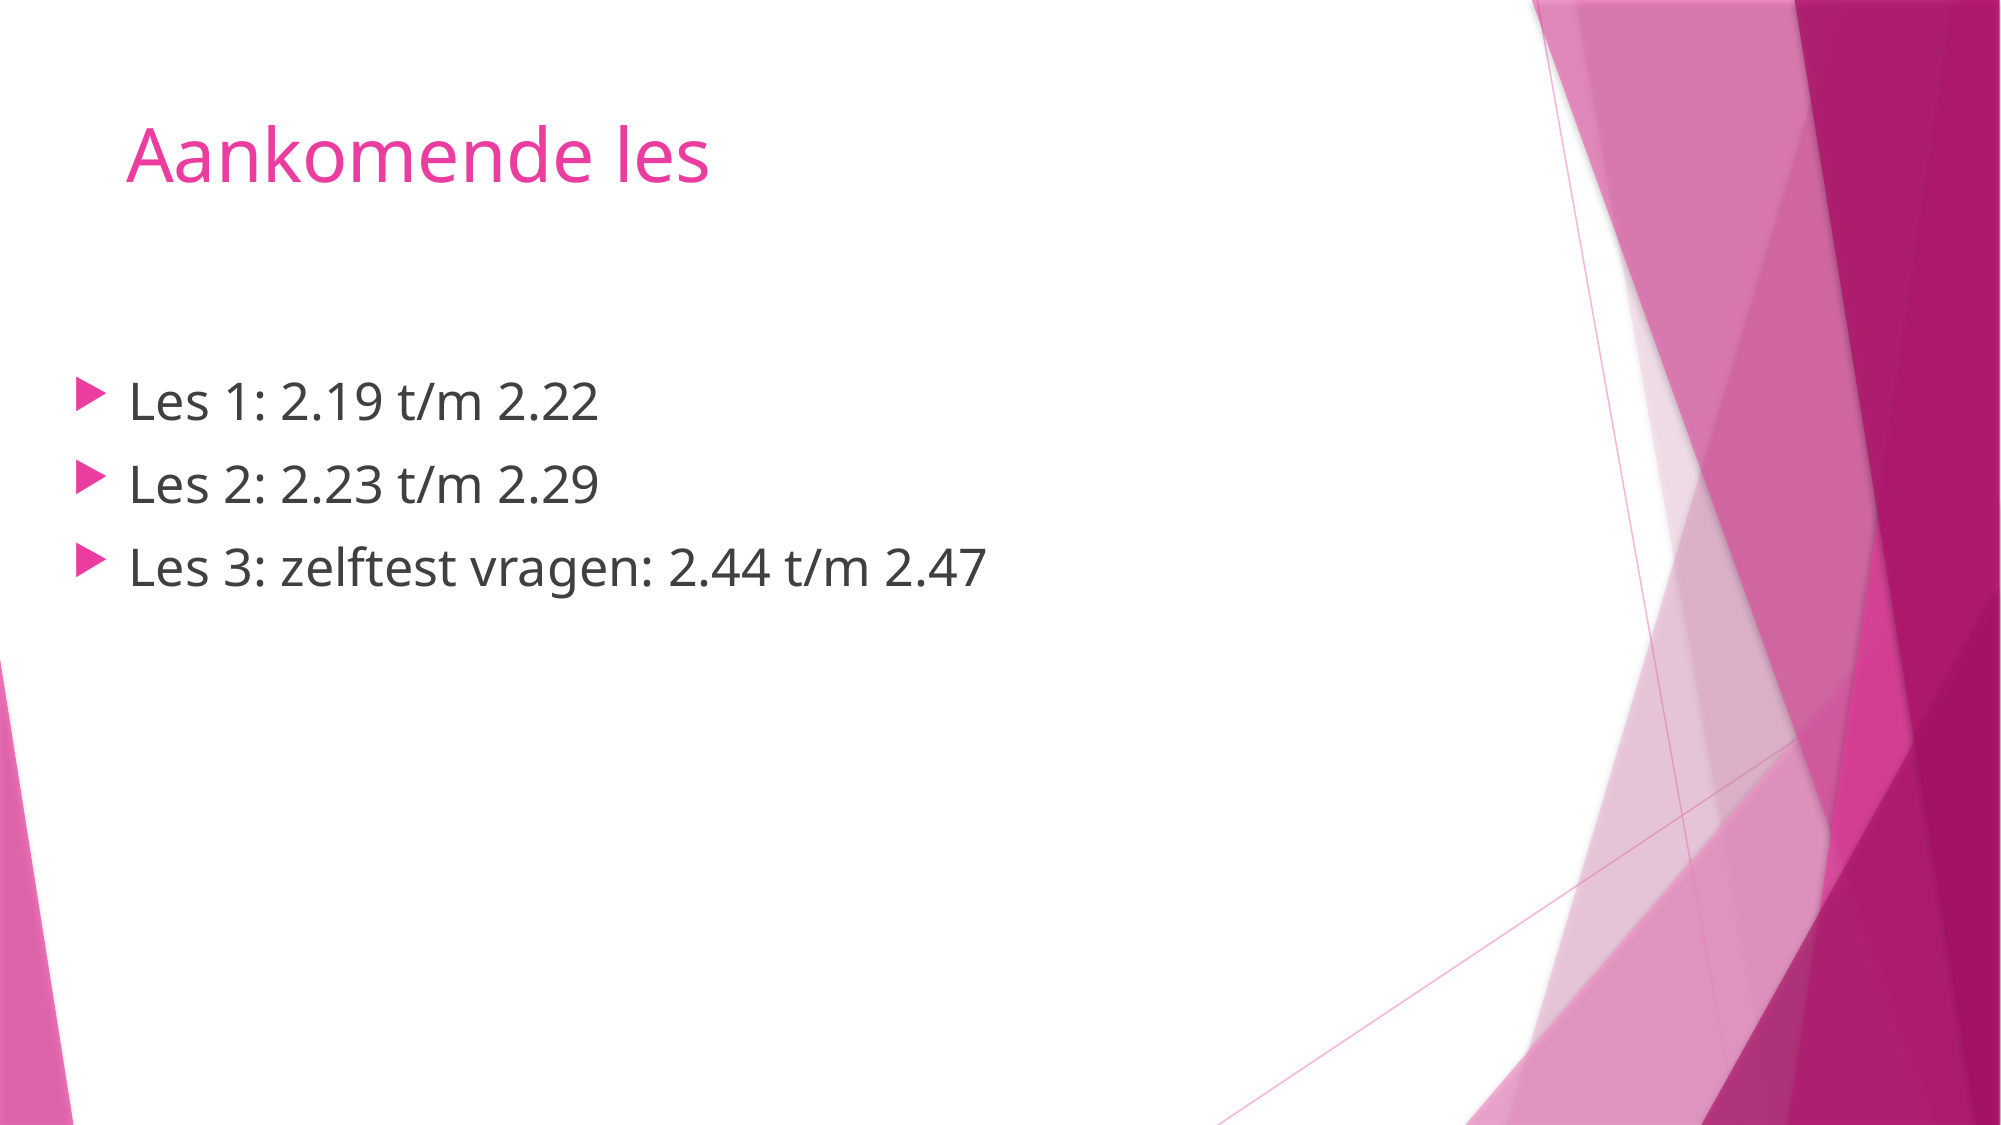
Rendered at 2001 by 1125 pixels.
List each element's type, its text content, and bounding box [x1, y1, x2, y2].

list Les 1: 2.19 t/m 2.22 Les 2: 2.23 t/m 2.29 Les 3: zelftest vragen: 2.44 t/m 2.47 [57, 360, 1611, 998]
title Aankomende les [111, 99, 1522, 317]
